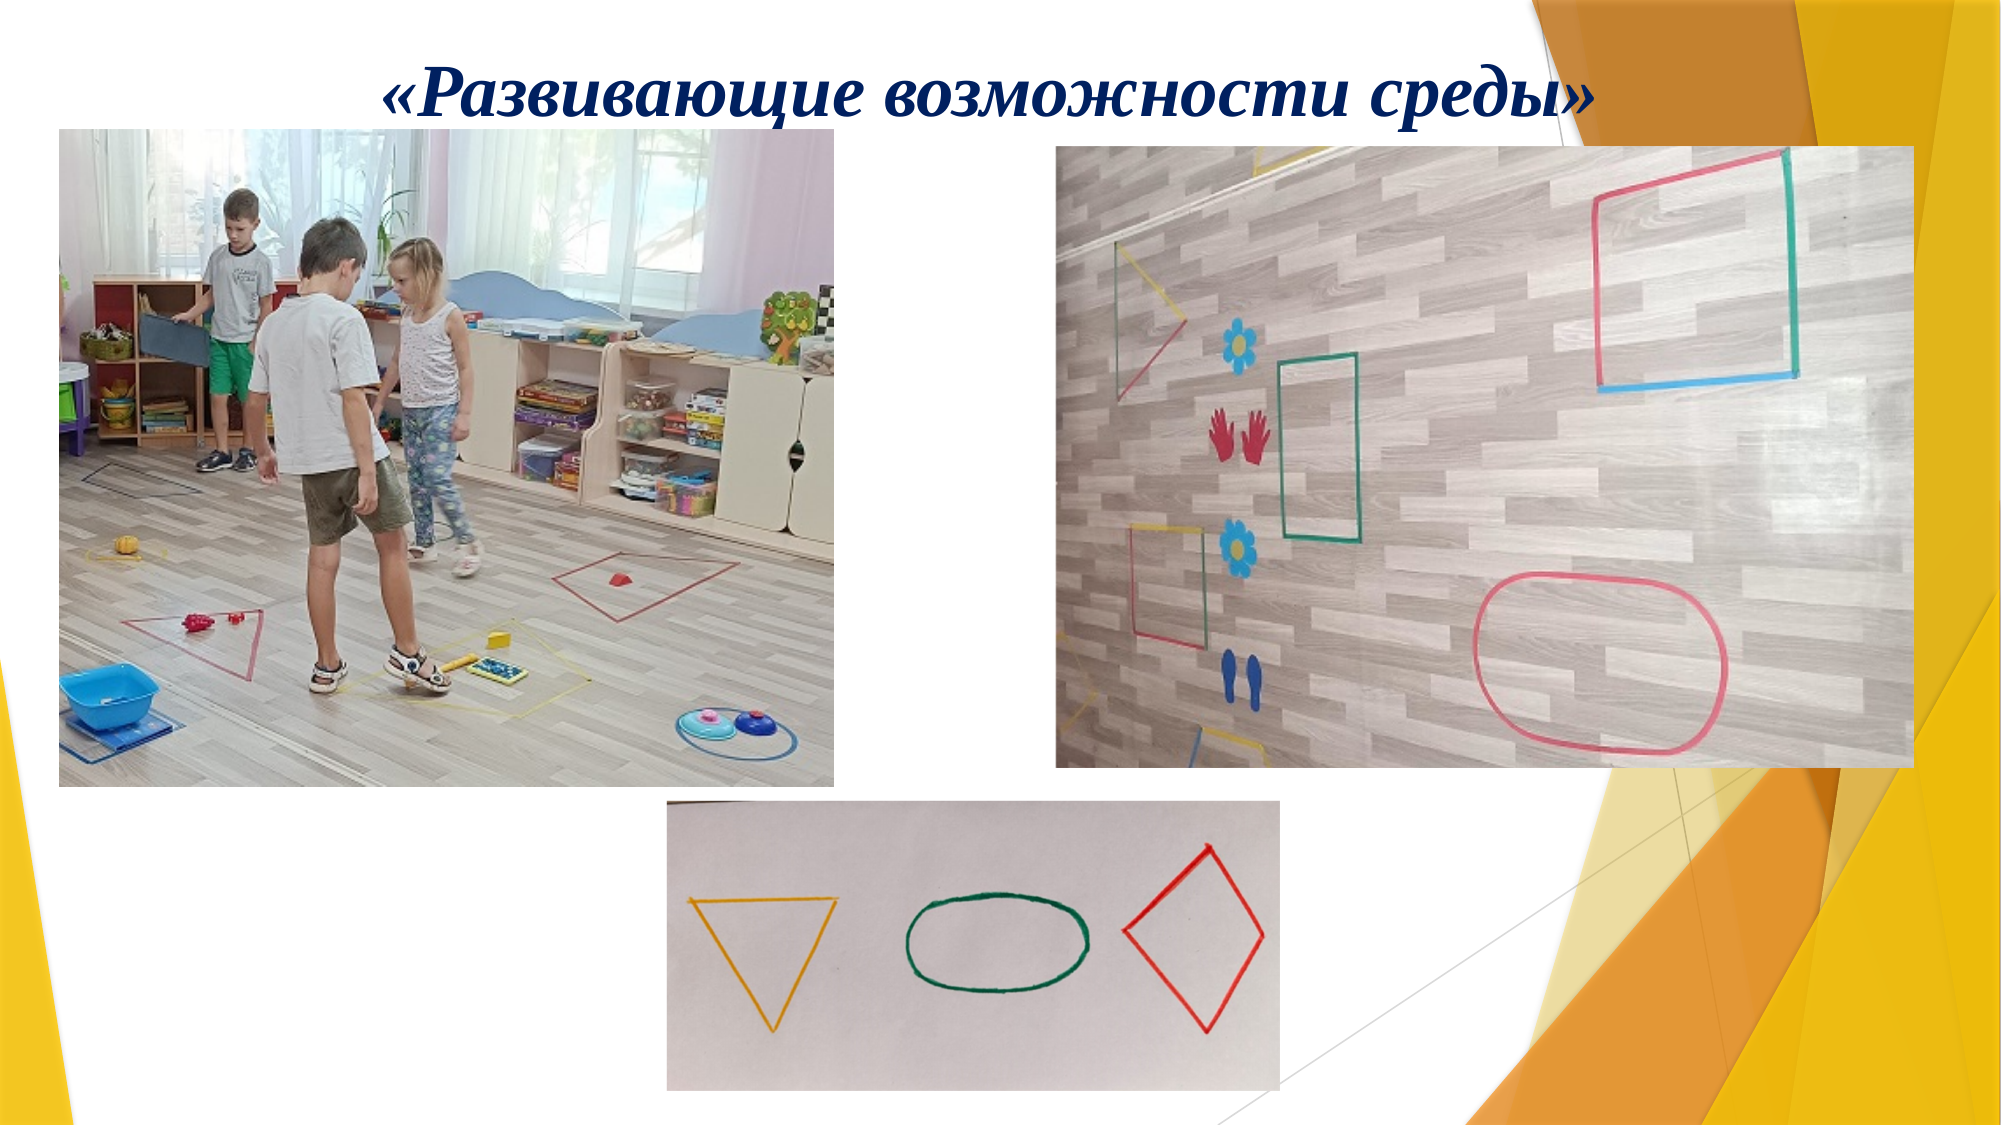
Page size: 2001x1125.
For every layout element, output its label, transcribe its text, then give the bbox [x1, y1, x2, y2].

text_box «Развивающие возможности среды» [365, 28, 1171, 252]
picture [58, 128, 834, 787]
picture [666, 26, 1914, 1092]
